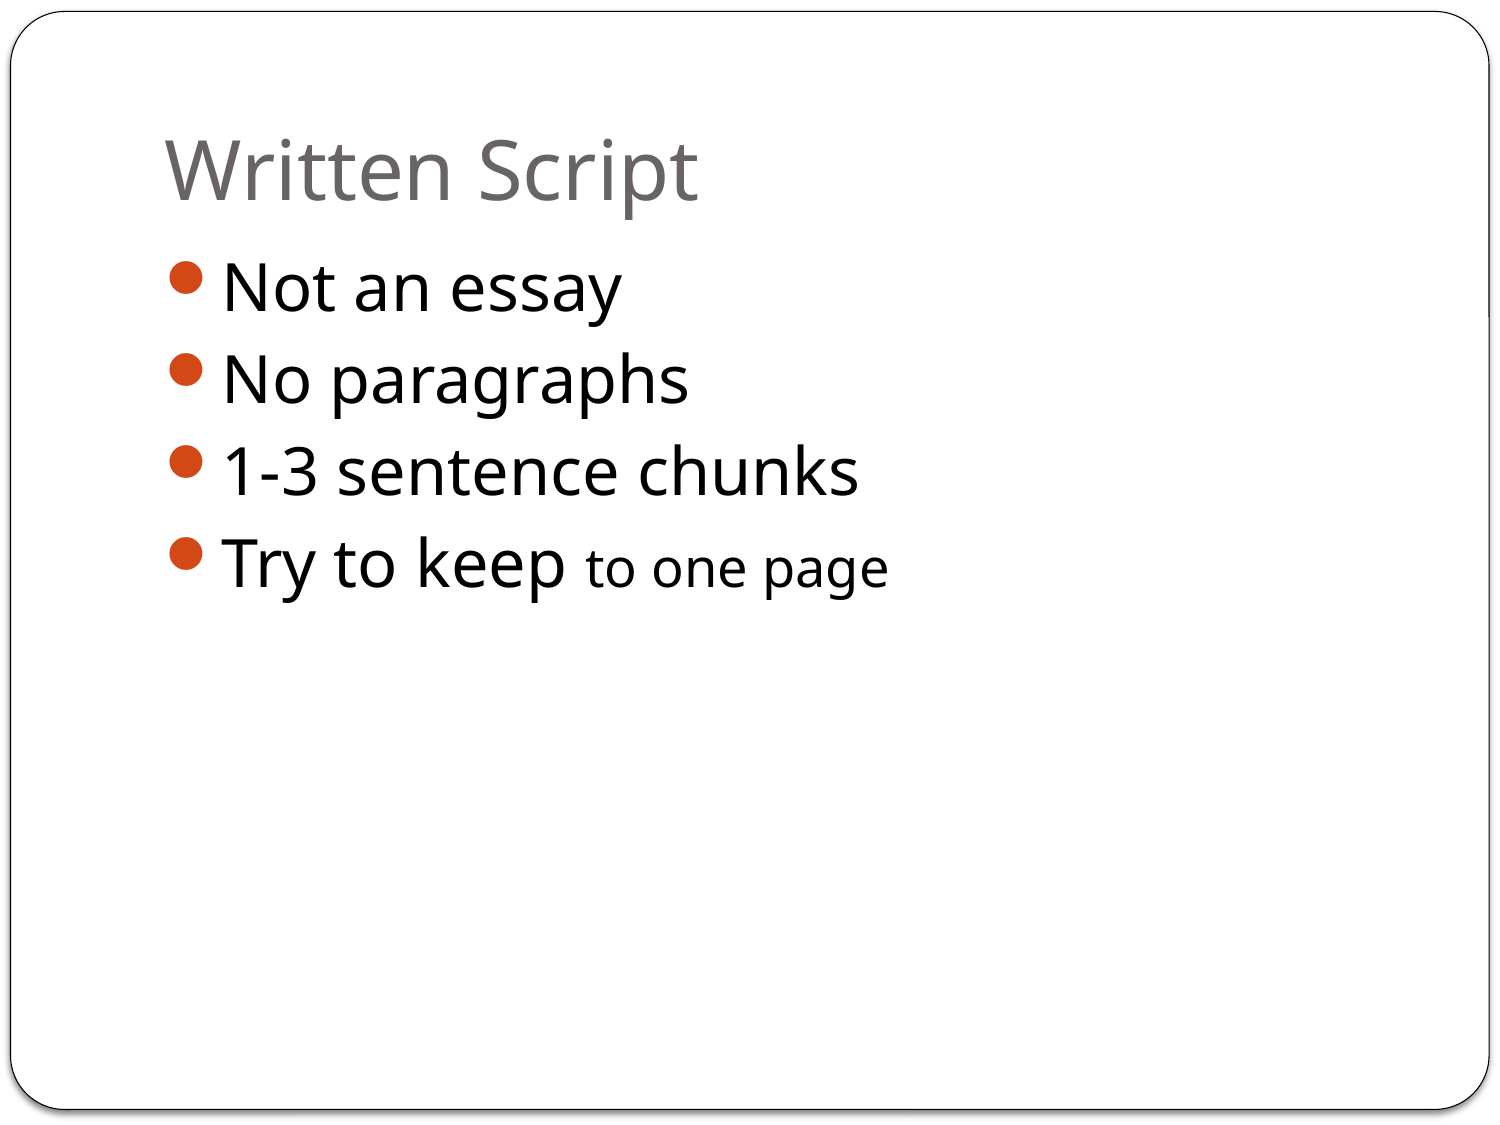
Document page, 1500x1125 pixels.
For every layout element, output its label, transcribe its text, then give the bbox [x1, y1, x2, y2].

list Not an essay No paragraphs 1-3 sentence chunks Try to keep to one page [150, 237, 1425, 988]
title Written Script [150, 45, 1425, 233]
